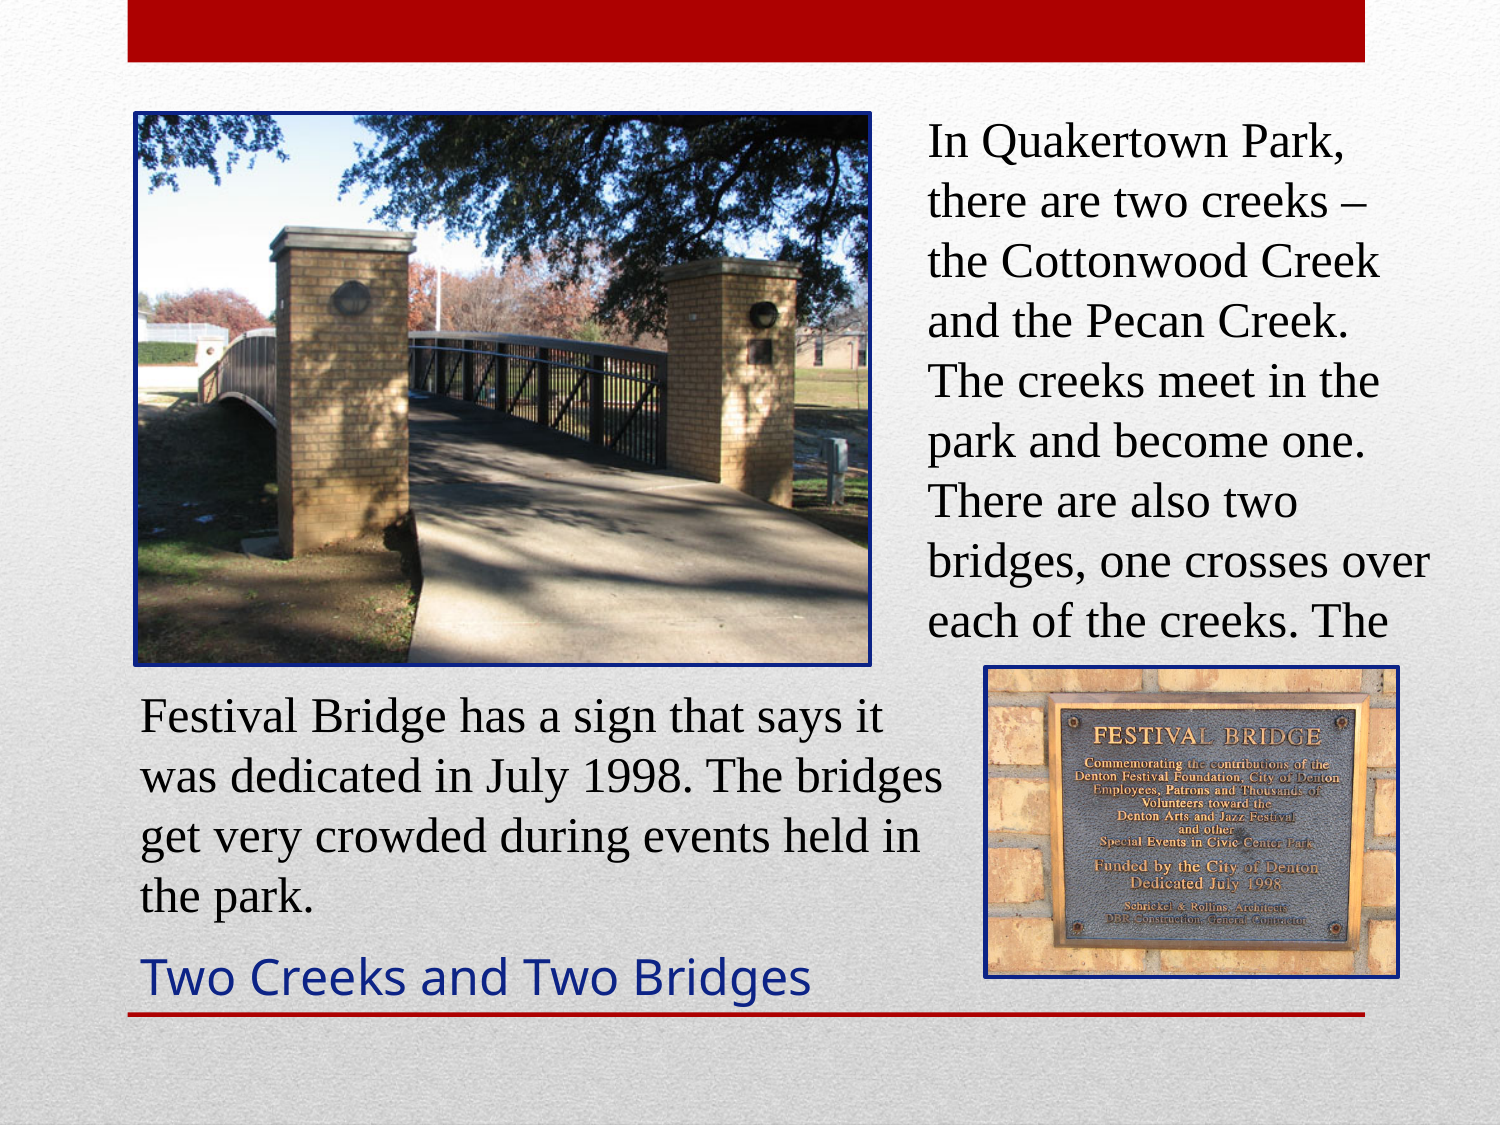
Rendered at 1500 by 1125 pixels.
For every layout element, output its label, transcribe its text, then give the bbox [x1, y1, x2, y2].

picture [136, 114, 869, 664]
text_box In Quakertown Park, there are two creeks – the Cottonwood Creek and the Pecan Creek. The creeks meet in the park and become one. There are also two bridges, one crosses over each of the creeks. The [912, 99, 1450, 655]
text_box Festival Bridge has a sign that says it was dedicated in July 1998. The bridges get very crowded during events held in the park. [125, 674, 975, 930]
title Two Creeks and Two Bridges [125, 875, 1238, 1013]
picture [986, 667, 1397, 976]
